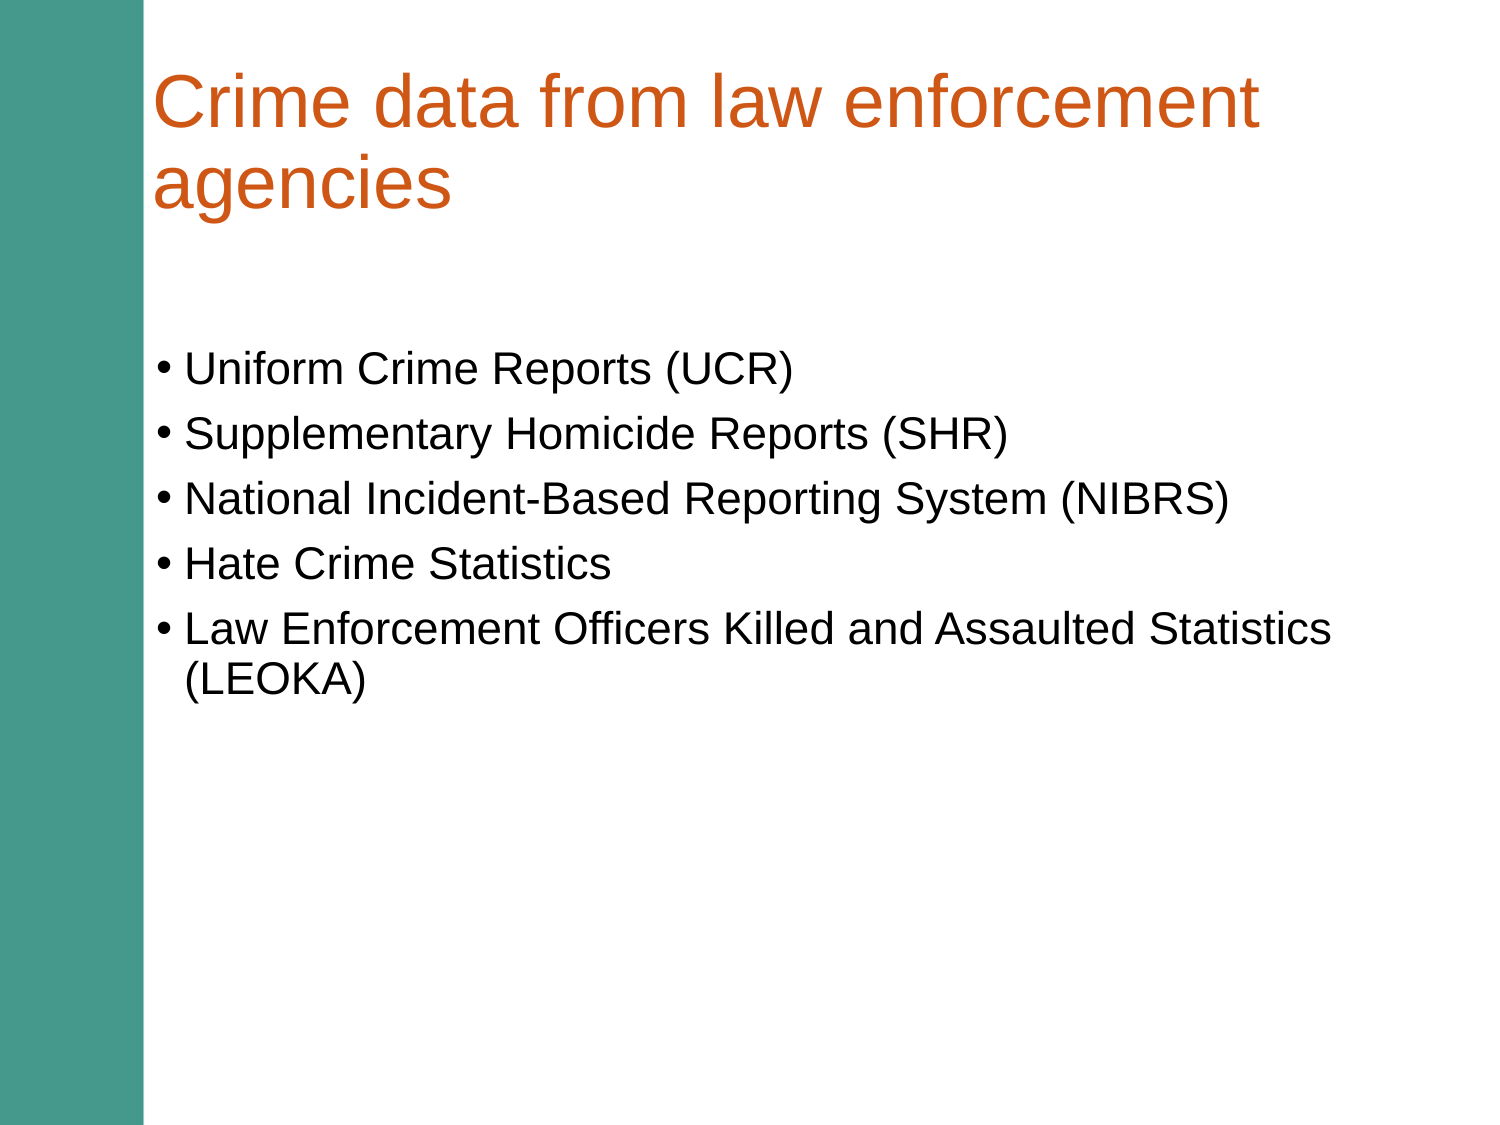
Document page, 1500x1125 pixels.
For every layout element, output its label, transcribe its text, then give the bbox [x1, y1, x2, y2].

picture [0, 0, 1500, 1125]
list Uniform Crime Reports (UCR) Supplementary Homicide Reports (SHR) National Incident-Based Reporting System (NIBRS) Hate Crime Statistics Law Enforcement Officers Killed and Assaulted Statistics (LEOKA) [141, 337, 1435, 761]
title Crime data from law enforcement agencies [137, 62, 1432, 225]
